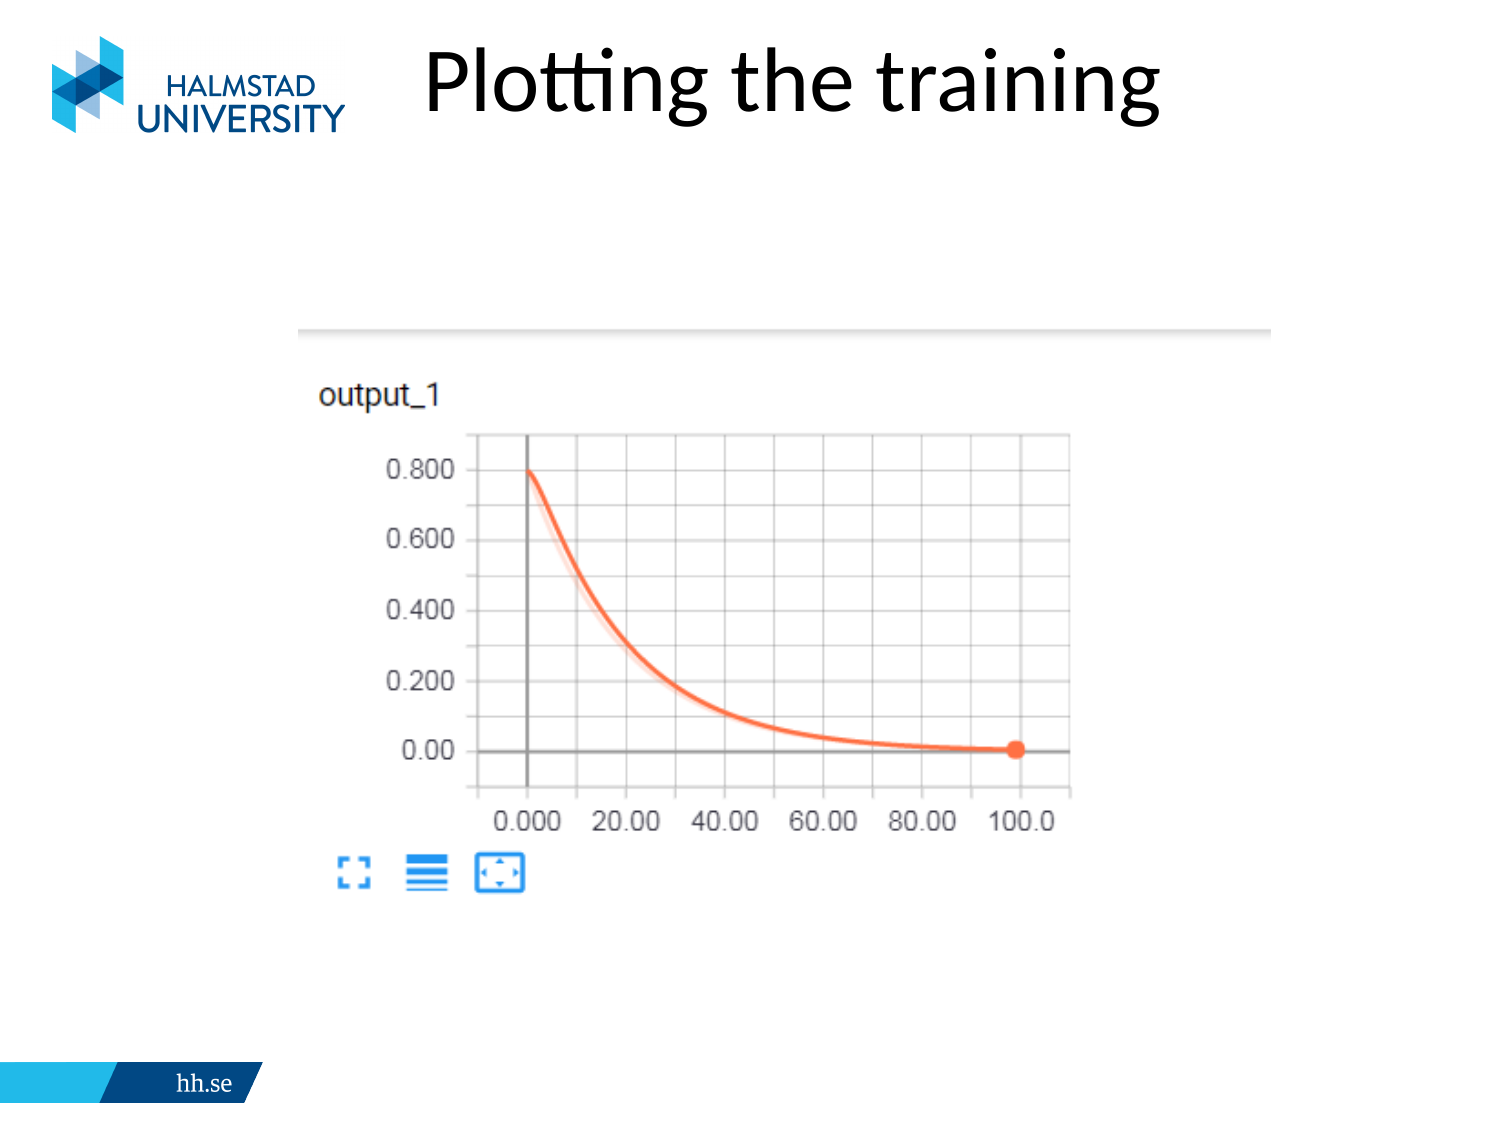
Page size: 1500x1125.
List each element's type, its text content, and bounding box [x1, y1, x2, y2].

title Plotting the training [157, 14, 1429, 263]
picture [52, 36, 157, 133]
picture [0, 1062, 263, 1103]
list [298, 326, 1271, 924]
